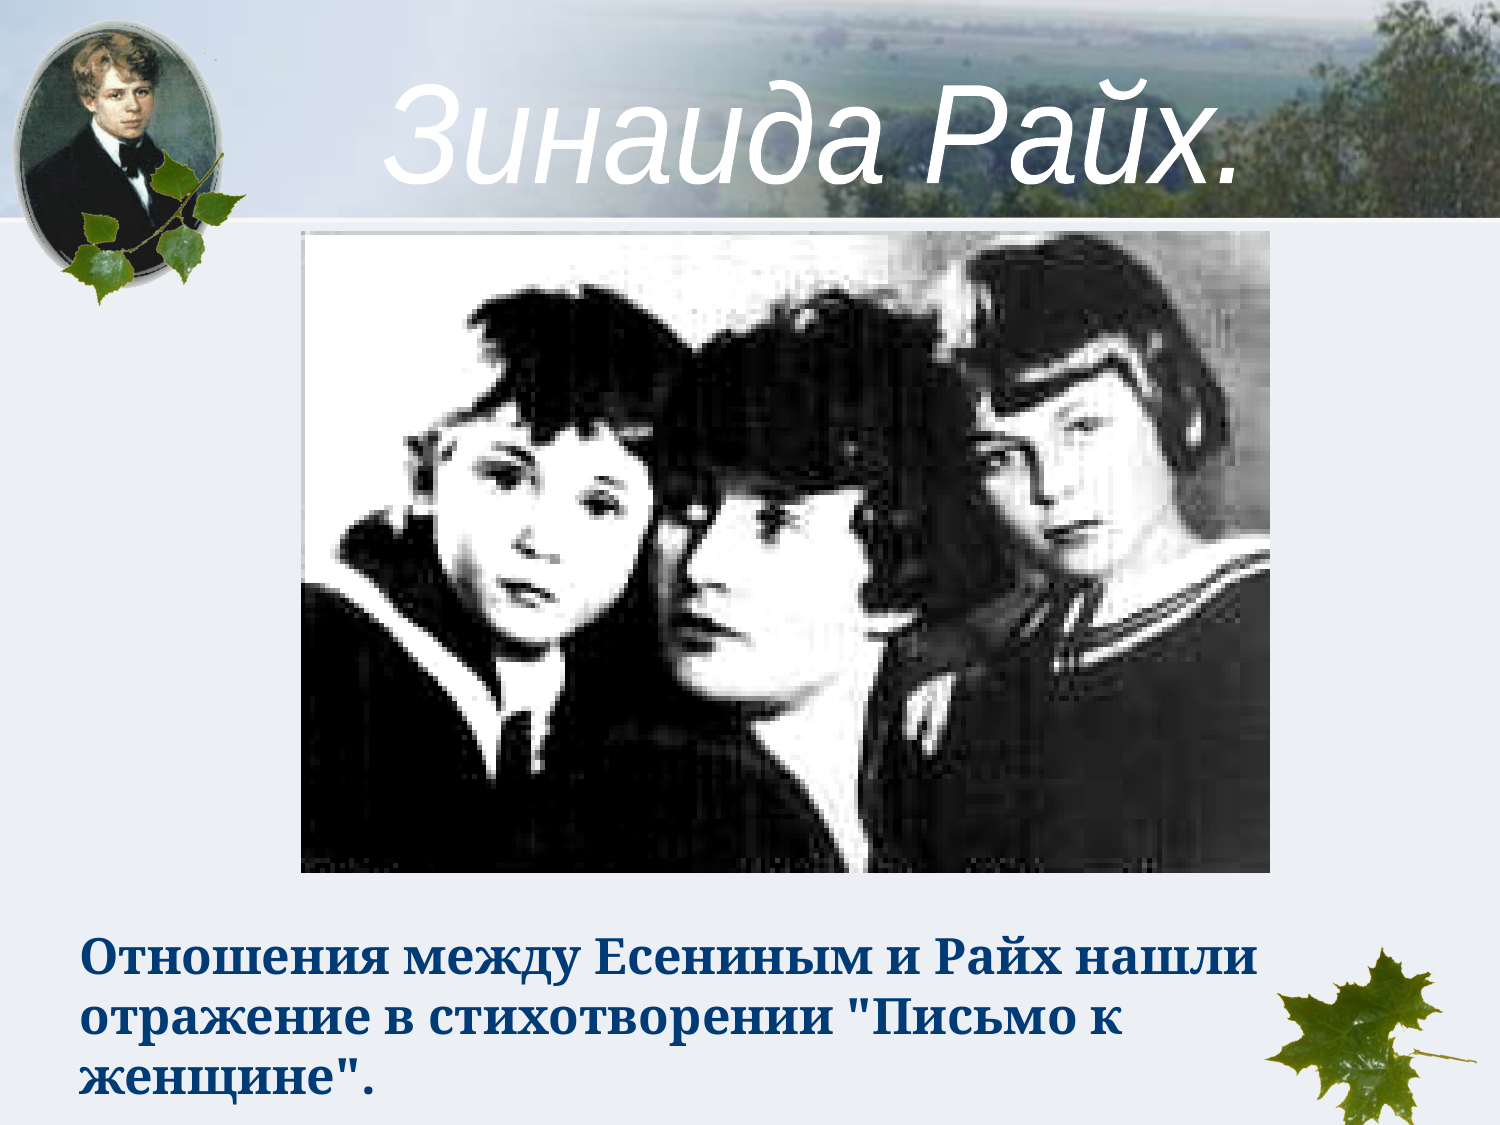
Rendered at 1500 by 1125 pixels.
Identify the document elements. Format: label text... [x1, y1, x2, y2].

text_box Отношения между Есениным и Райх нашли отражение в стихотворении "Письмо к женщине". [64, 916, 1306, 1112]
picture [0, 0, 1500, 1125]
